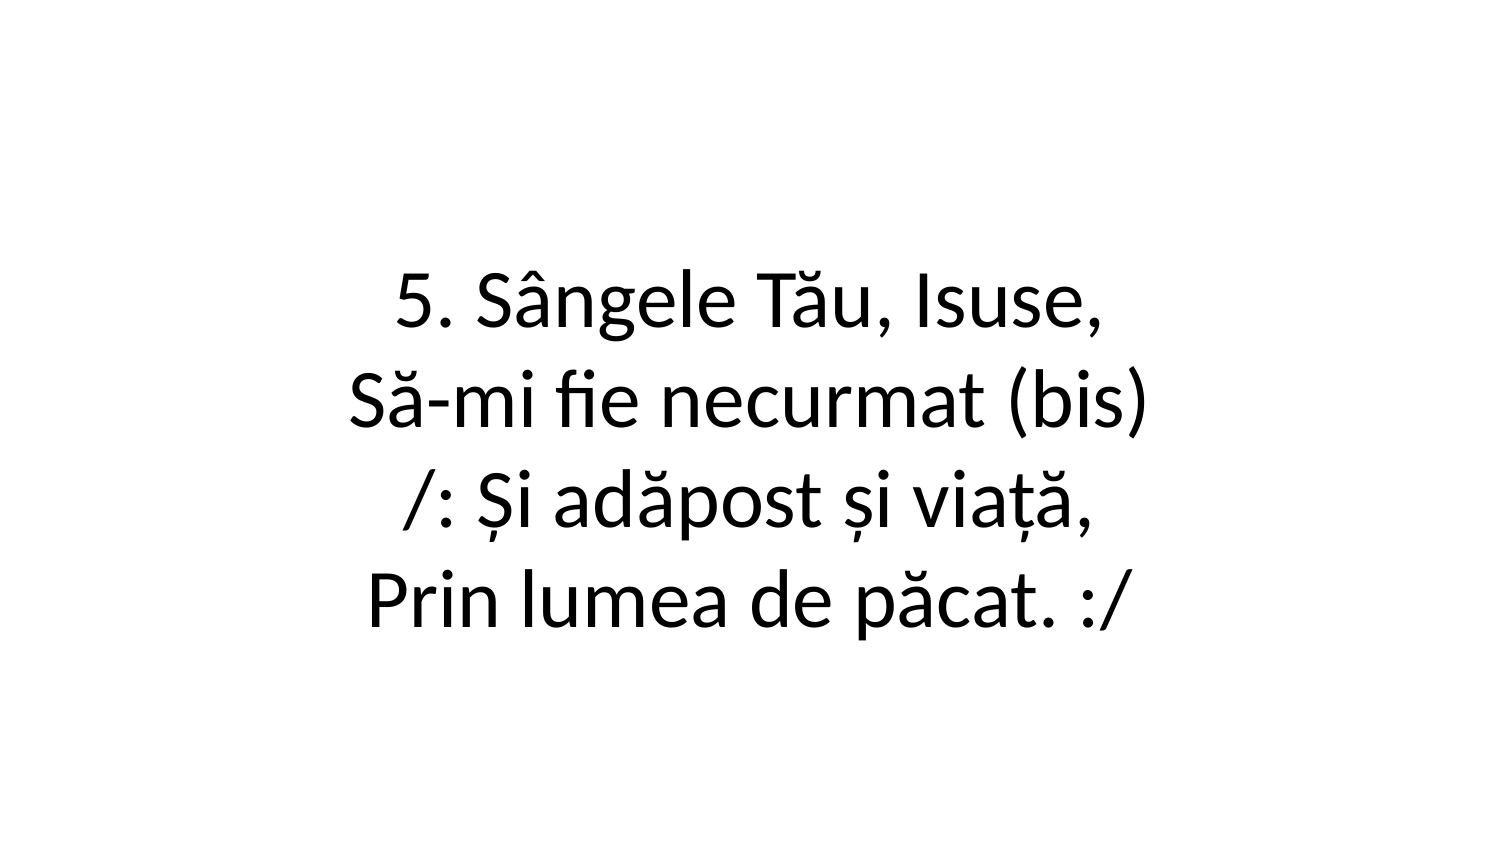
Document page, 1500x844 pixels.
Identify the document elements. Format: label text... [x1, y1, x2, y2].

text_box 5. Sângele Tău, Isuse, Să-mi fie necurmat (bis) /: Și adăpost și viață, Prin lumea de păcat. :/ [333, 192, 1167, 652]
